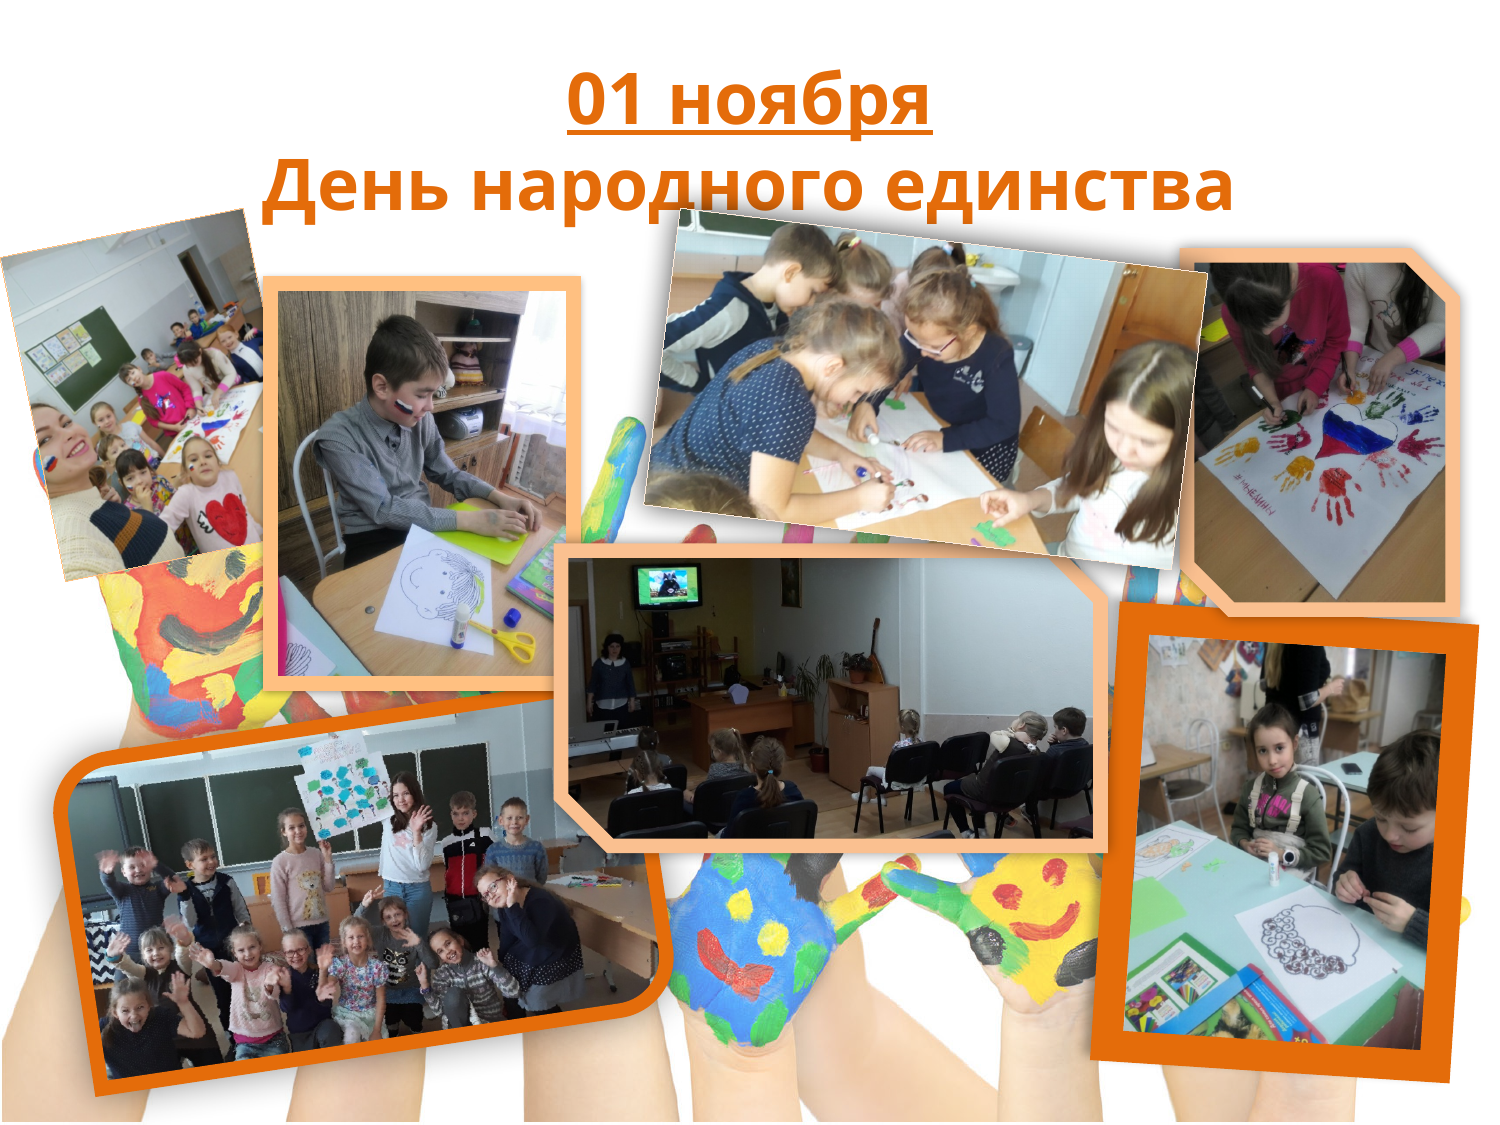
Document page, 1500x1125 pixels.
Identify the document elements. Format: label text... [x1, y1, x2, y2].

picture [1124, 635, 1446, 1050]
title 01 ноября День народного единства [75, 45, 1425, 233]
picture [1, 209, 1453, 1077]
